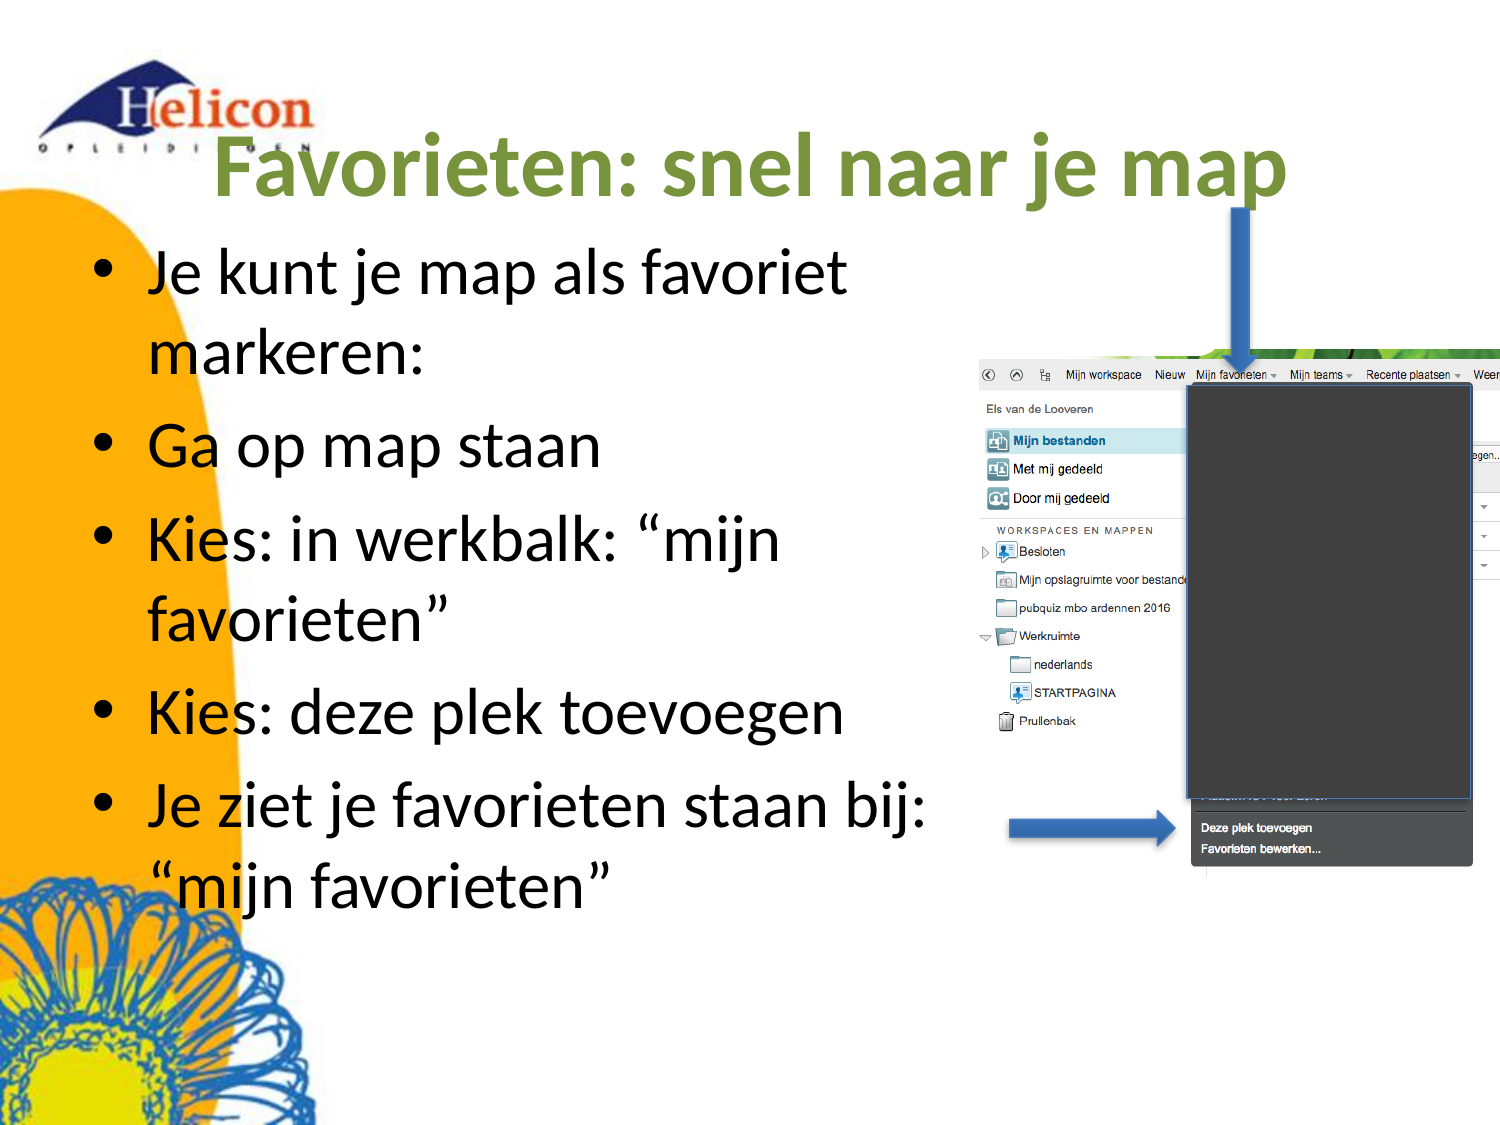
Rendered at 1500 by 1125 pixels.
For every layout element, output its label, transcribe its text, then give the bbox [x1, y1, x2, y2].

title Favorieten: snel naar je map [76, 66, 1427, 254]
text_box [1230, 207, 1250, 348]
list Je kunt je map als favoriet markeren: Ga op map staan Kies: in werkbalk: “mijn favorieten” Kies: deze plek toevoegen Je ziet je favorieten staan bij: “mijn favorieten” [76, 219, 999, 941]
picture [0, 0, 1500, 1125]
